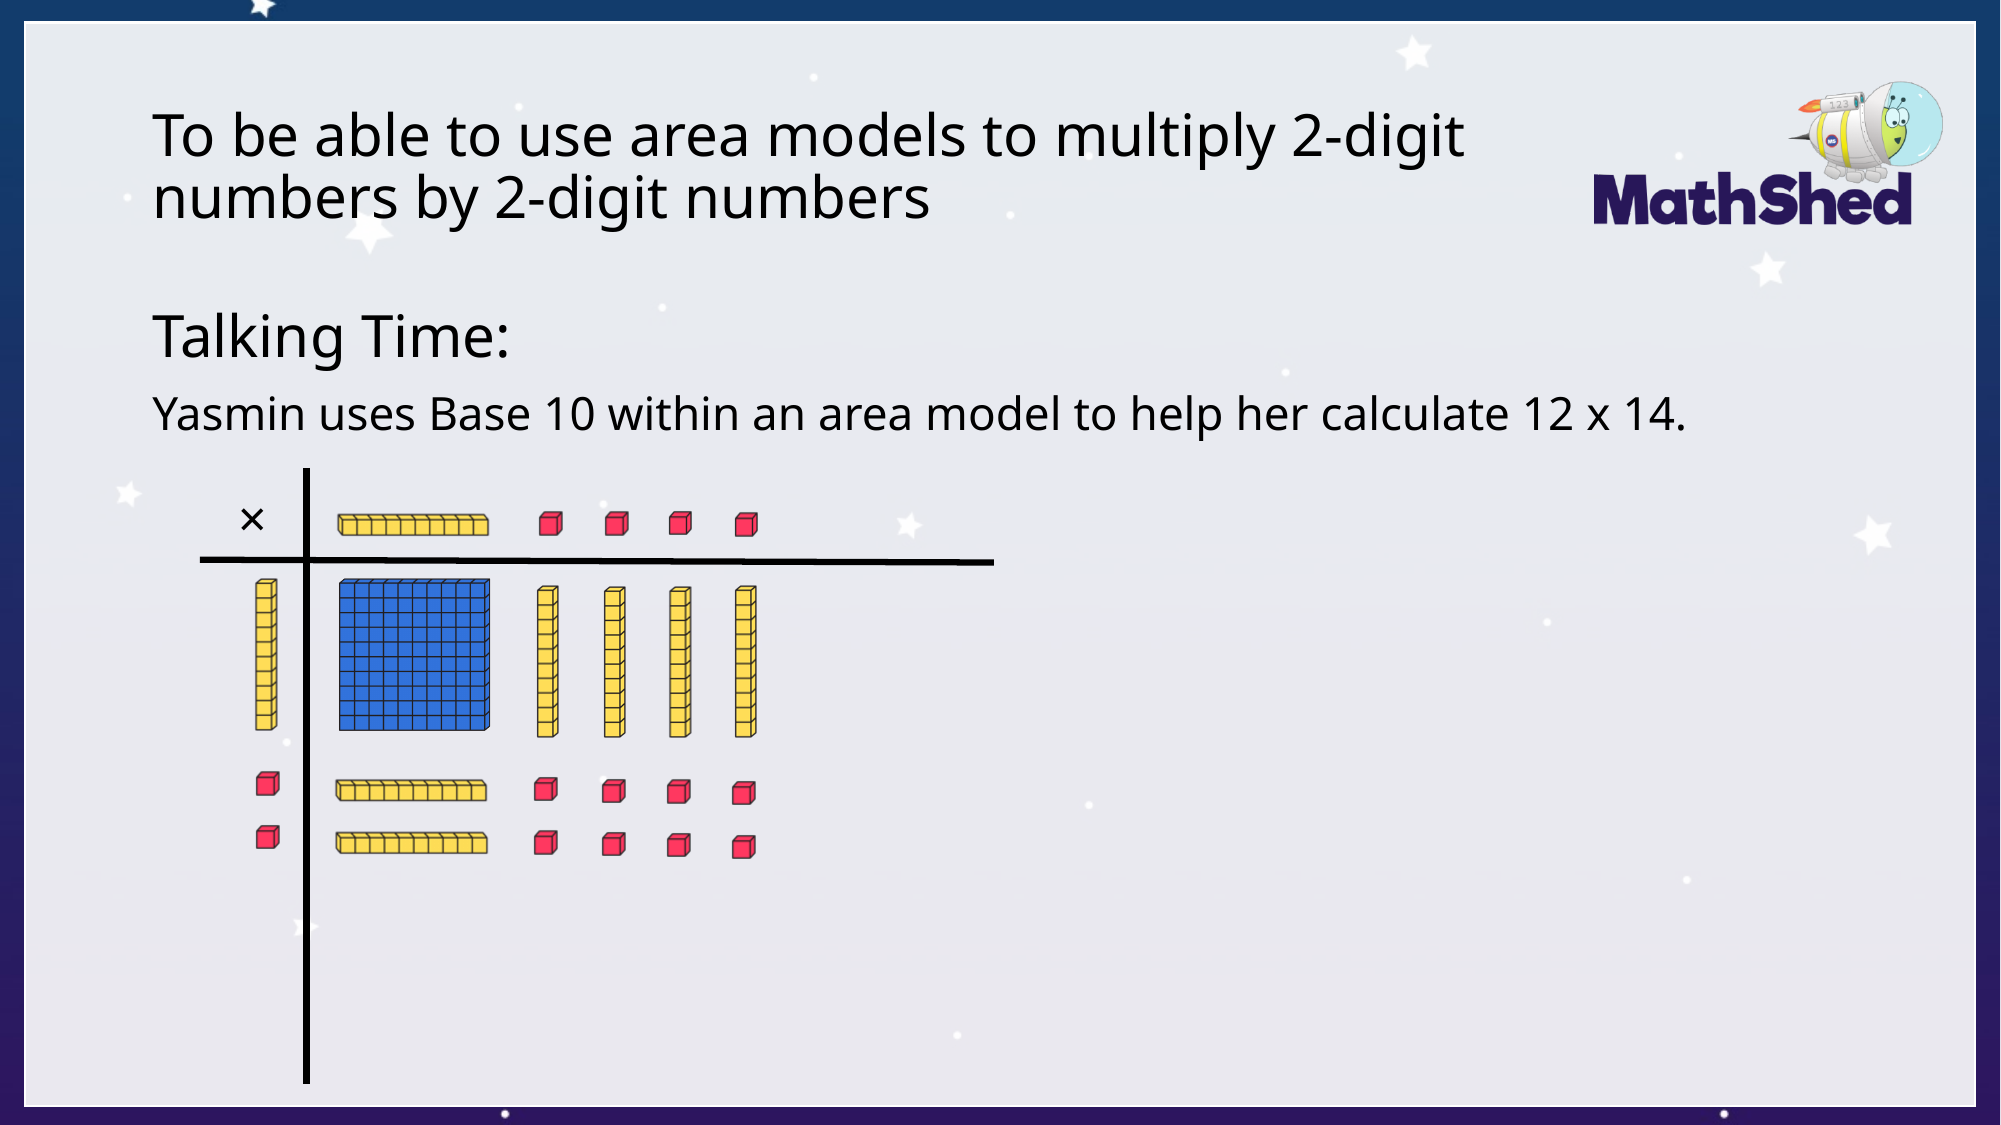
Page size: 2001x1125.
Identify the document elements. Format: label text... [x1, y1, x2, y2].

text_box [1496, 387, 1648, 540]
text_box × [224, 480, 283, 555]
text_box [458, 559, 994, 563]
picture [0, 0, 2001, 1125]
title To be able to use area models to multiply 2-digit numbers by 2-digit numbers [137, 59, 1578, 278]
list Talking Time: Yasmin uses Base 10 within an area model to help her calculate 12 x 14. [137, 299, 1863, 1014]
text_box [199, 559, 372, 563]
